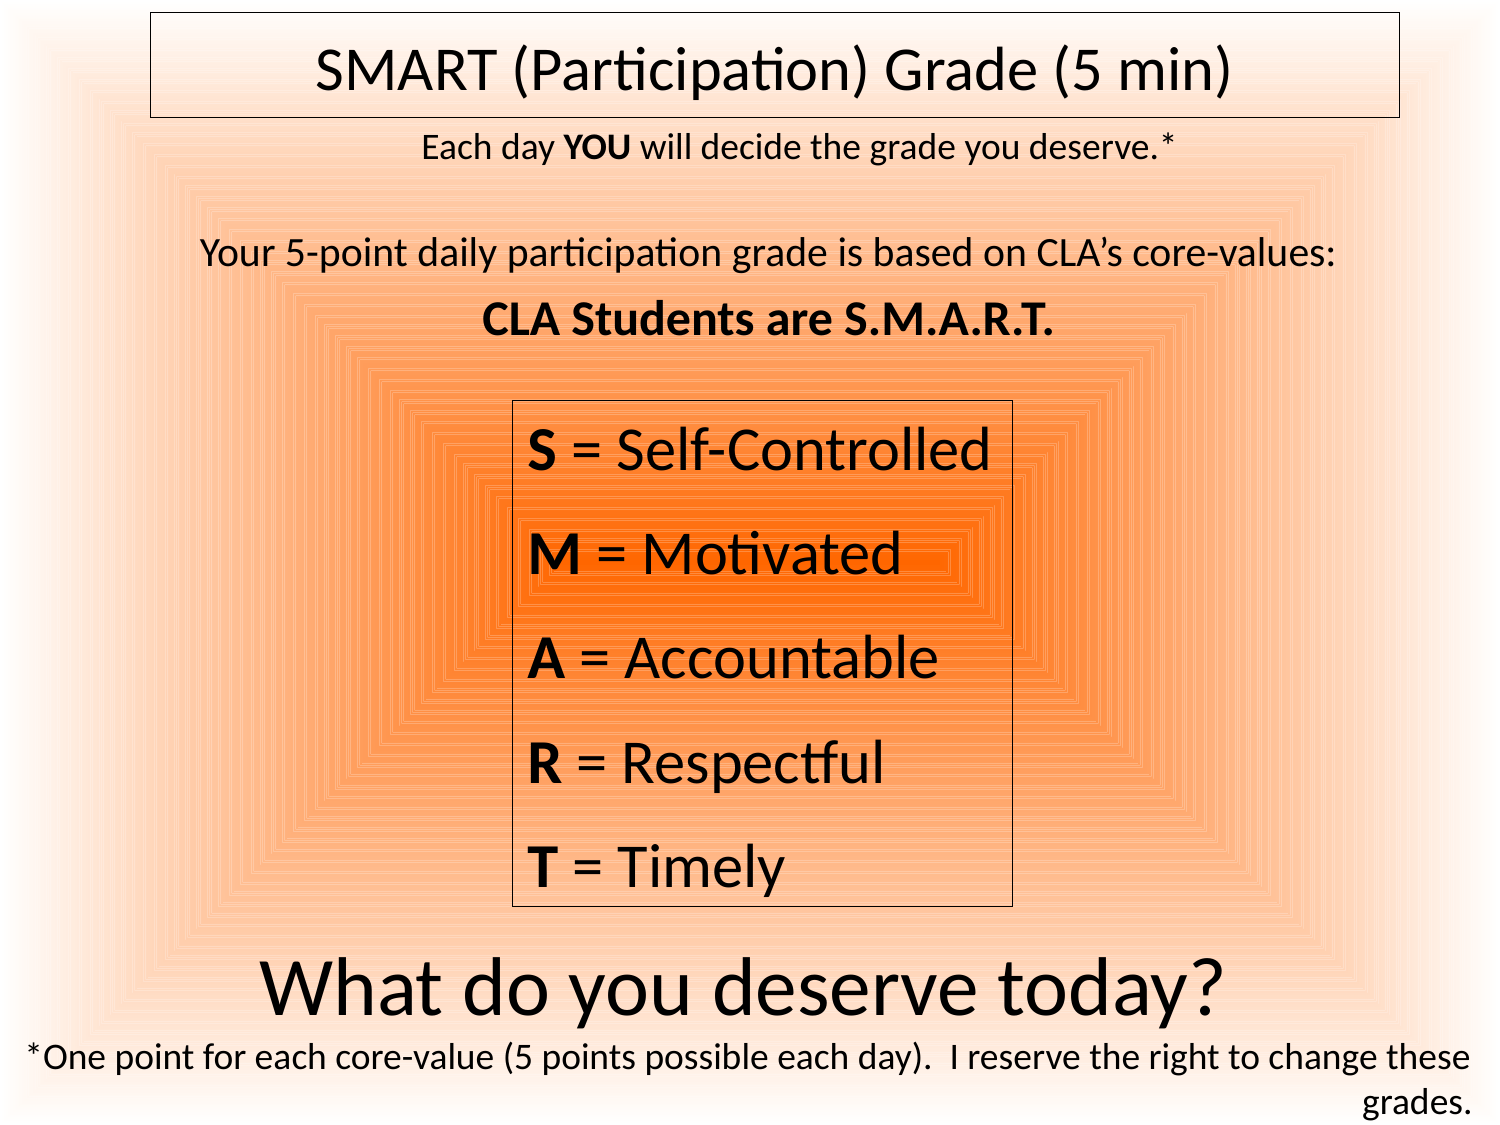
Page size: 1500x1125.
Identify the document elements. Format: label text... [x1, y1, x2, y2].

text_box S = Self-Controlled M = Motivated A = Accountable R = Respectful T = Timely [512, 400, 1013, 907]
text_box Each day YOU will decide the grade you deserve.* [199, 114, 1400, 175]
list Your 5-point daily participation grade is based on CLA’s core-values: CLA Students are S.M.A.R.T. [37, 217, 1500, 383]
text_box SMART (Participation) Grade (5 min) [150, 12, 1400, 118]
text_box What do you deserve today? *One point for each core-value (5 points possible each day). I reserve the right to change these grades. [0, 924, 1488, 1125]
